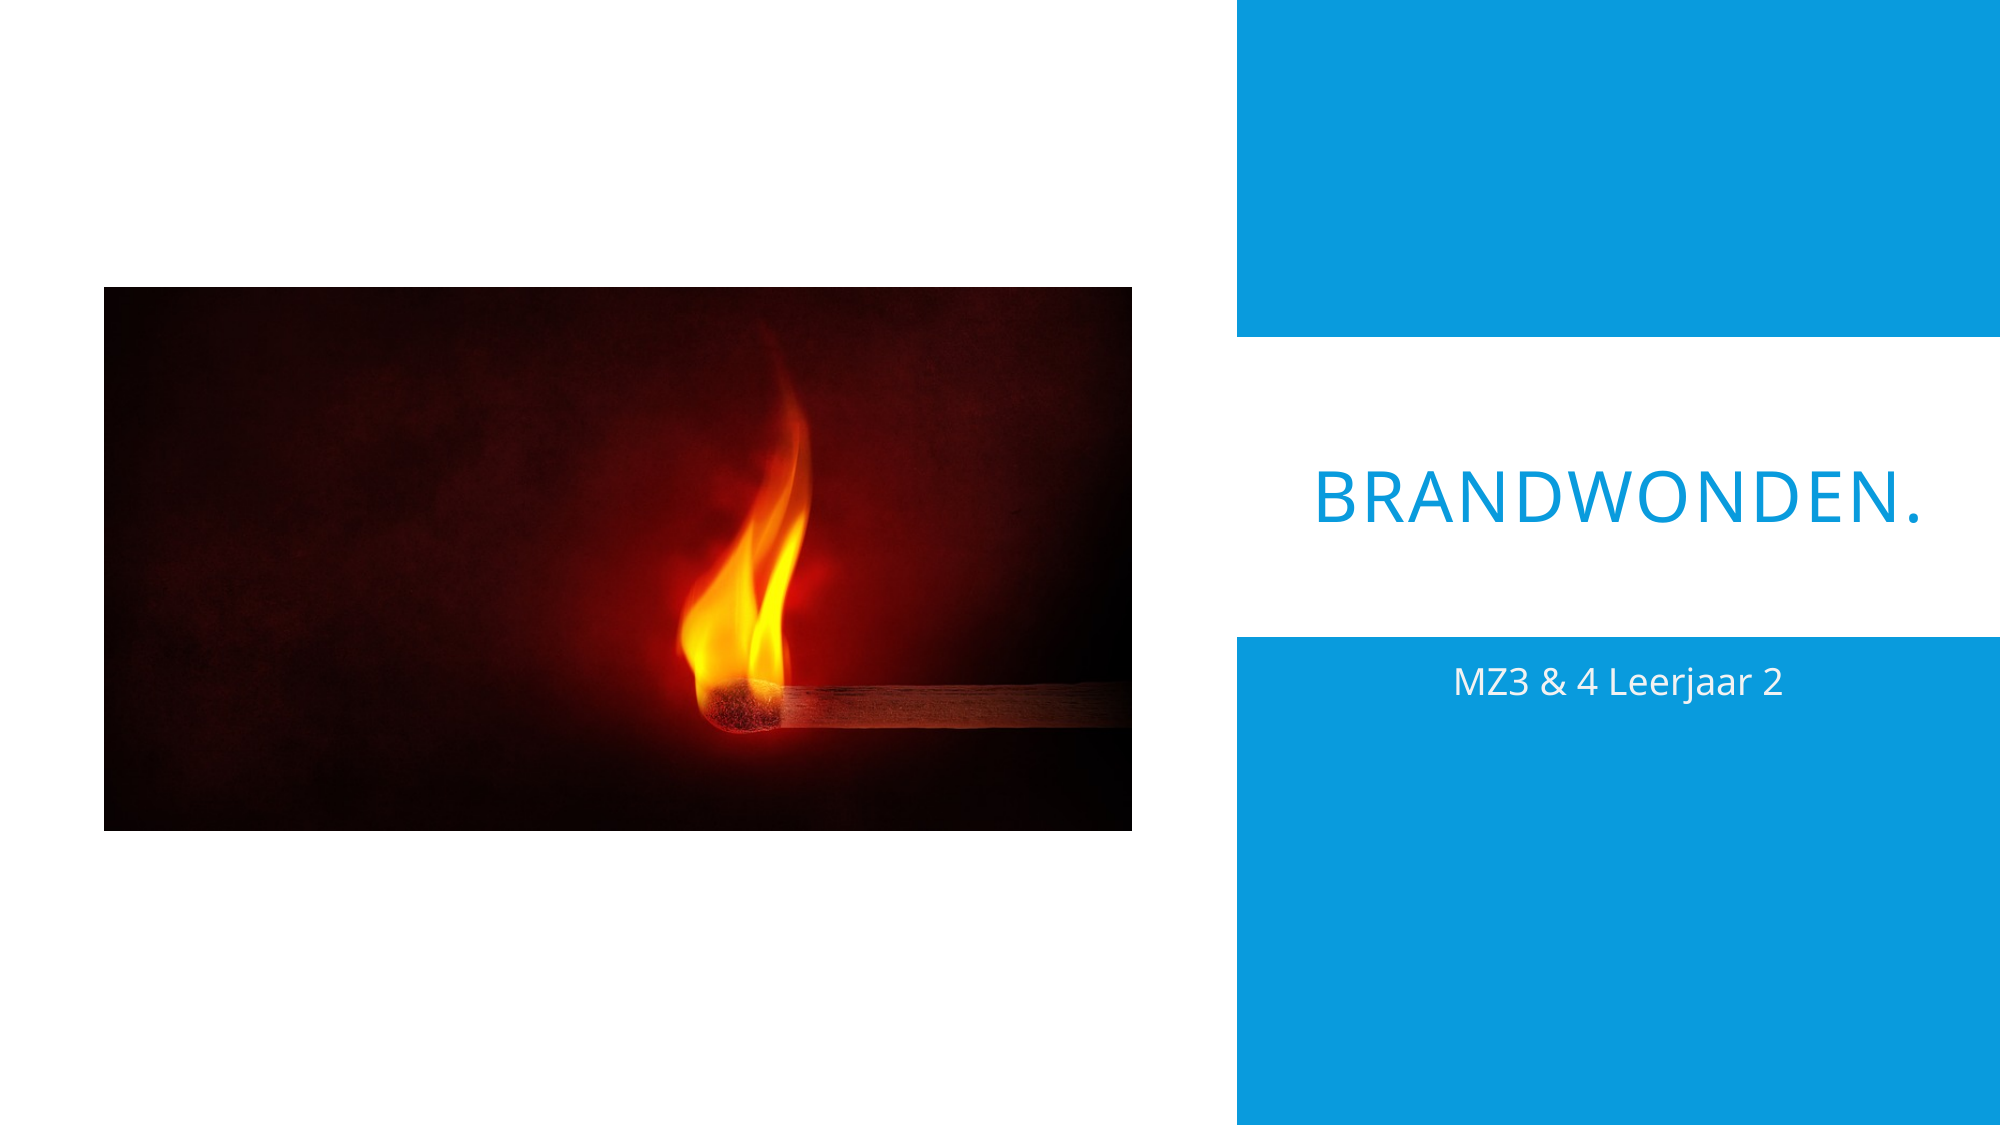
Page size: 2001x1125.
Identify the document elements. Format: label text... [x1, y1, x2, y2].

text_box [1238, 0, 2000, 336]
text_box [1238, 638, 2000, 1125]
title Brandwonden. [1290, 360, 1947, 646]
text_box [1238, 336, 2000, 638]
picture [103, 287, 1133, 831]
subtitle MZ3 & 4 Leerjaar 2 [1290, 655, 1947, 975]
text_box [0, 0, 1238, 1125]
